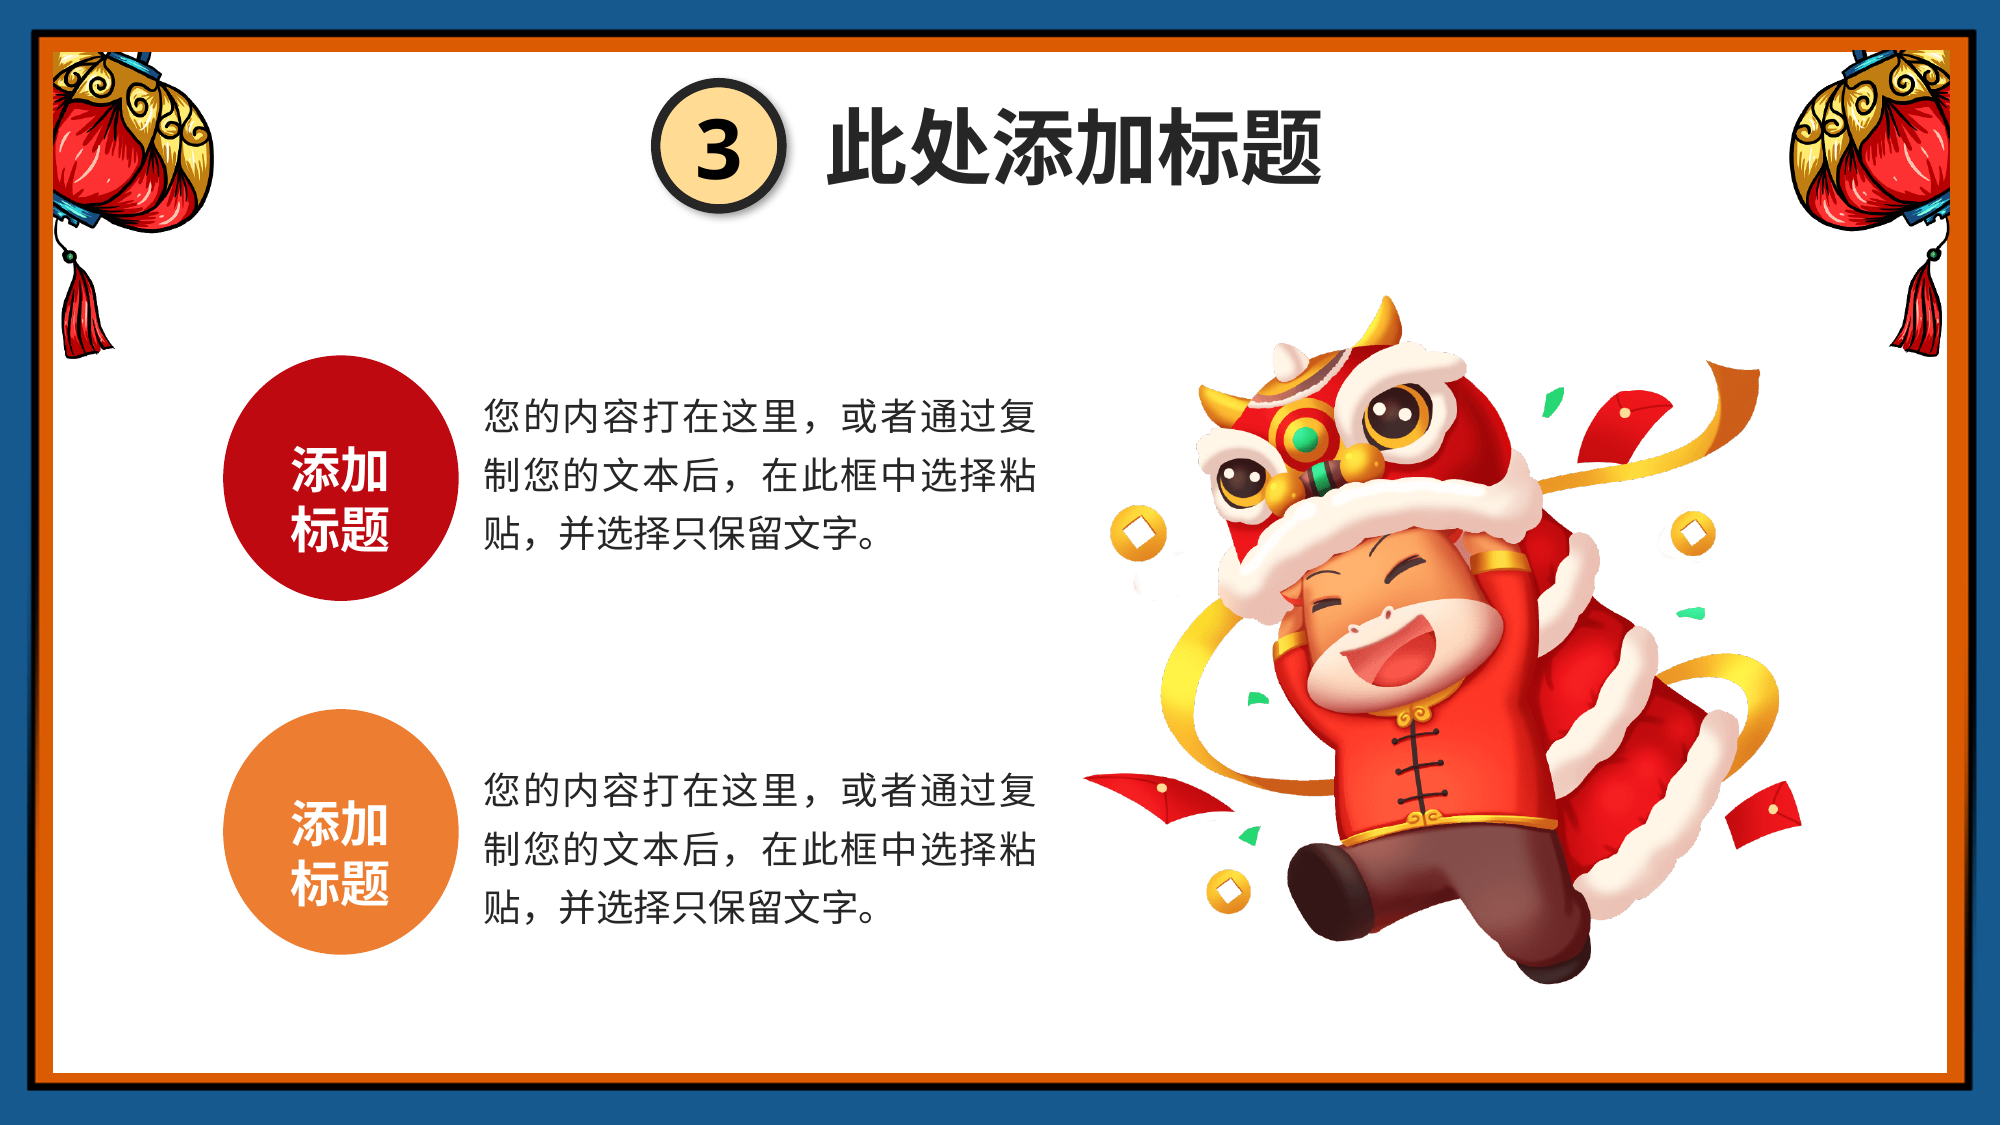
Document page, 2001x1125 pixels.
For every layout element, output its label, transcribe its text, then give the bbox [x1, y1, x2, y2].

text_box 您的内容打在这里，或者通过复制您的文本后，在此框中选择粘贴，并选择只保留文字。 [468, 372, 1052, 563]
text_box 您的内容打在这里，或者通过复制您的文本后，在此框中选择粘贴，并选择只保留文字。 [468, 746, 1052, 937]
picture [0, 0, 2000, 1125]
text_box 此处添加标题 [809, 87, 1340, 203]
text_box 添加标题 [223, 709, 459, 955]
text_box 3 [654, 81, 783, 210]
text_box 添加标题 [223, 355, 459, 601]
